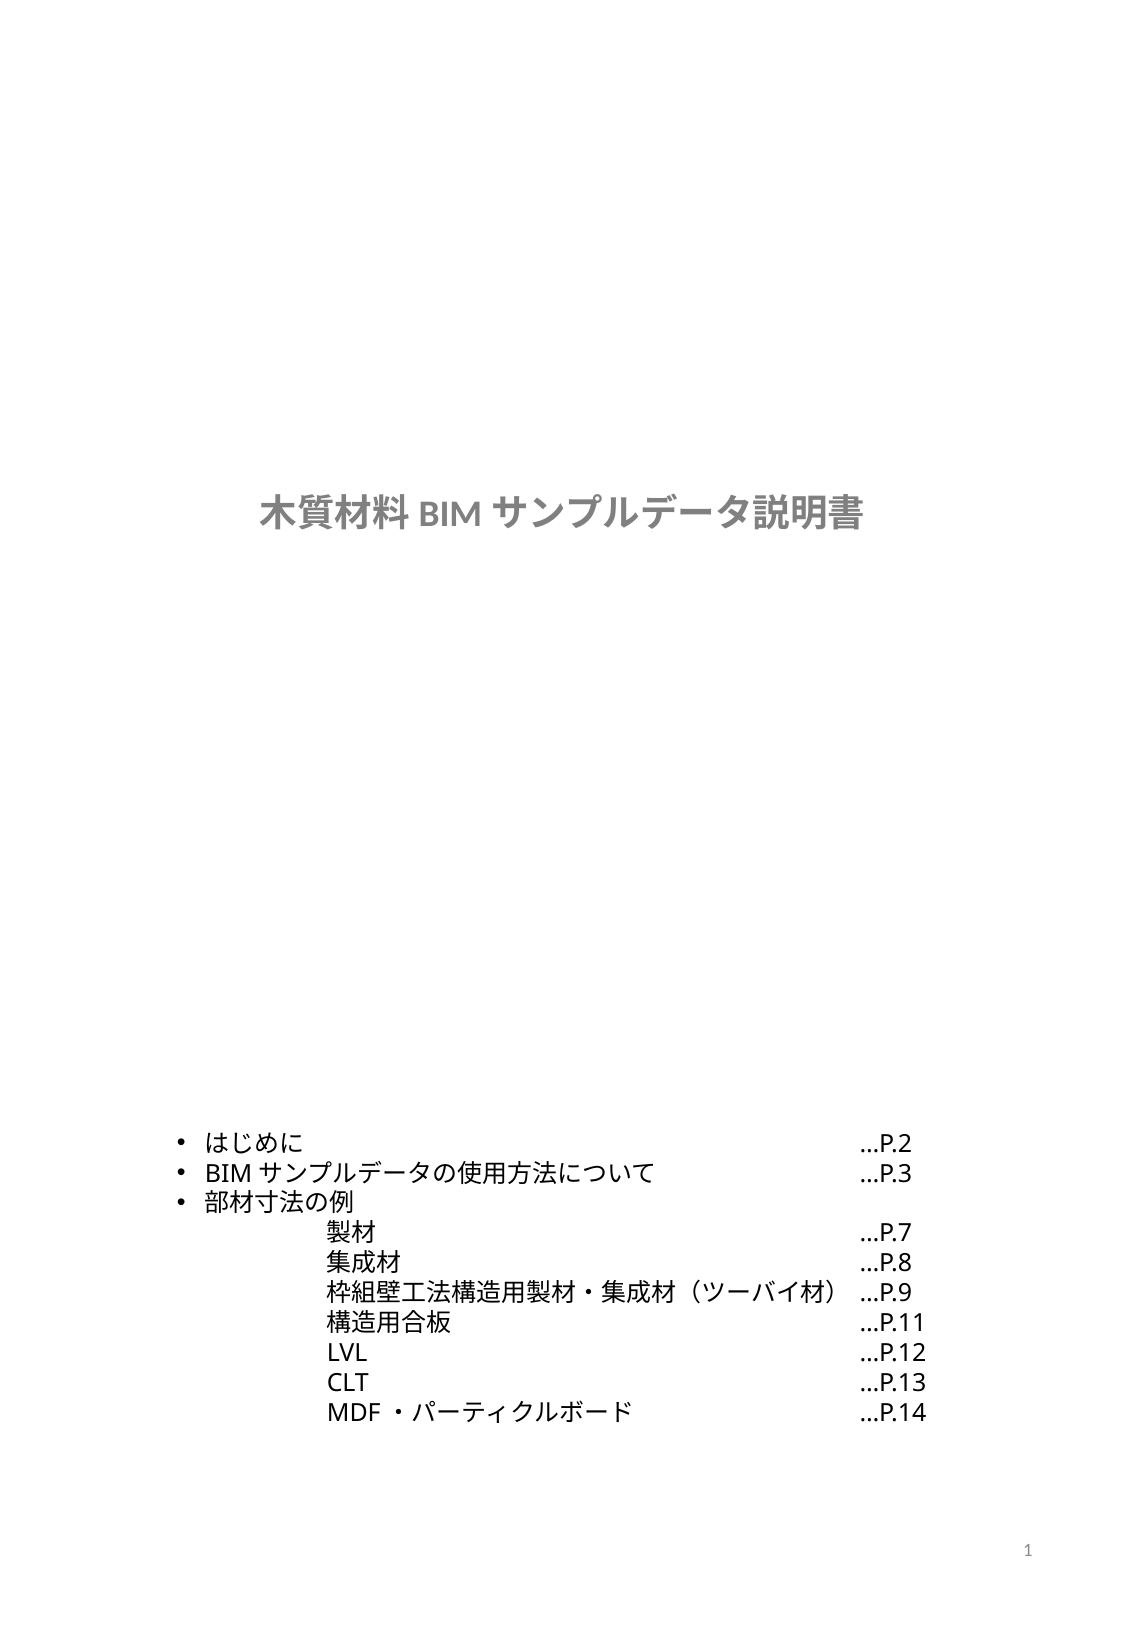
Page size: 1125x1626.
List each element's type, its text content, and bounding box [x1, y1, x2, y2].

slide_number 1 [794, 1506, 1048, 1593]
text_box 木質材料BIMサンプルデータ説明書 [244, 481, 881, 542]
text_box …P.2 …P.3 …P.7 …P.8 …P.9 …P.11 …P.12 …P.13 …P.14 [844, 1119, 942, 1434]
text_box はじめに BIMサンプルデータの使用方法について 部材寸法の例 製材 集成材 枠組壁工法構造用製材・集成材（ツーバイ材） 構造用合板 LVL CLT MDF・パーティクルボード [162, 1119, 844, 1434]
